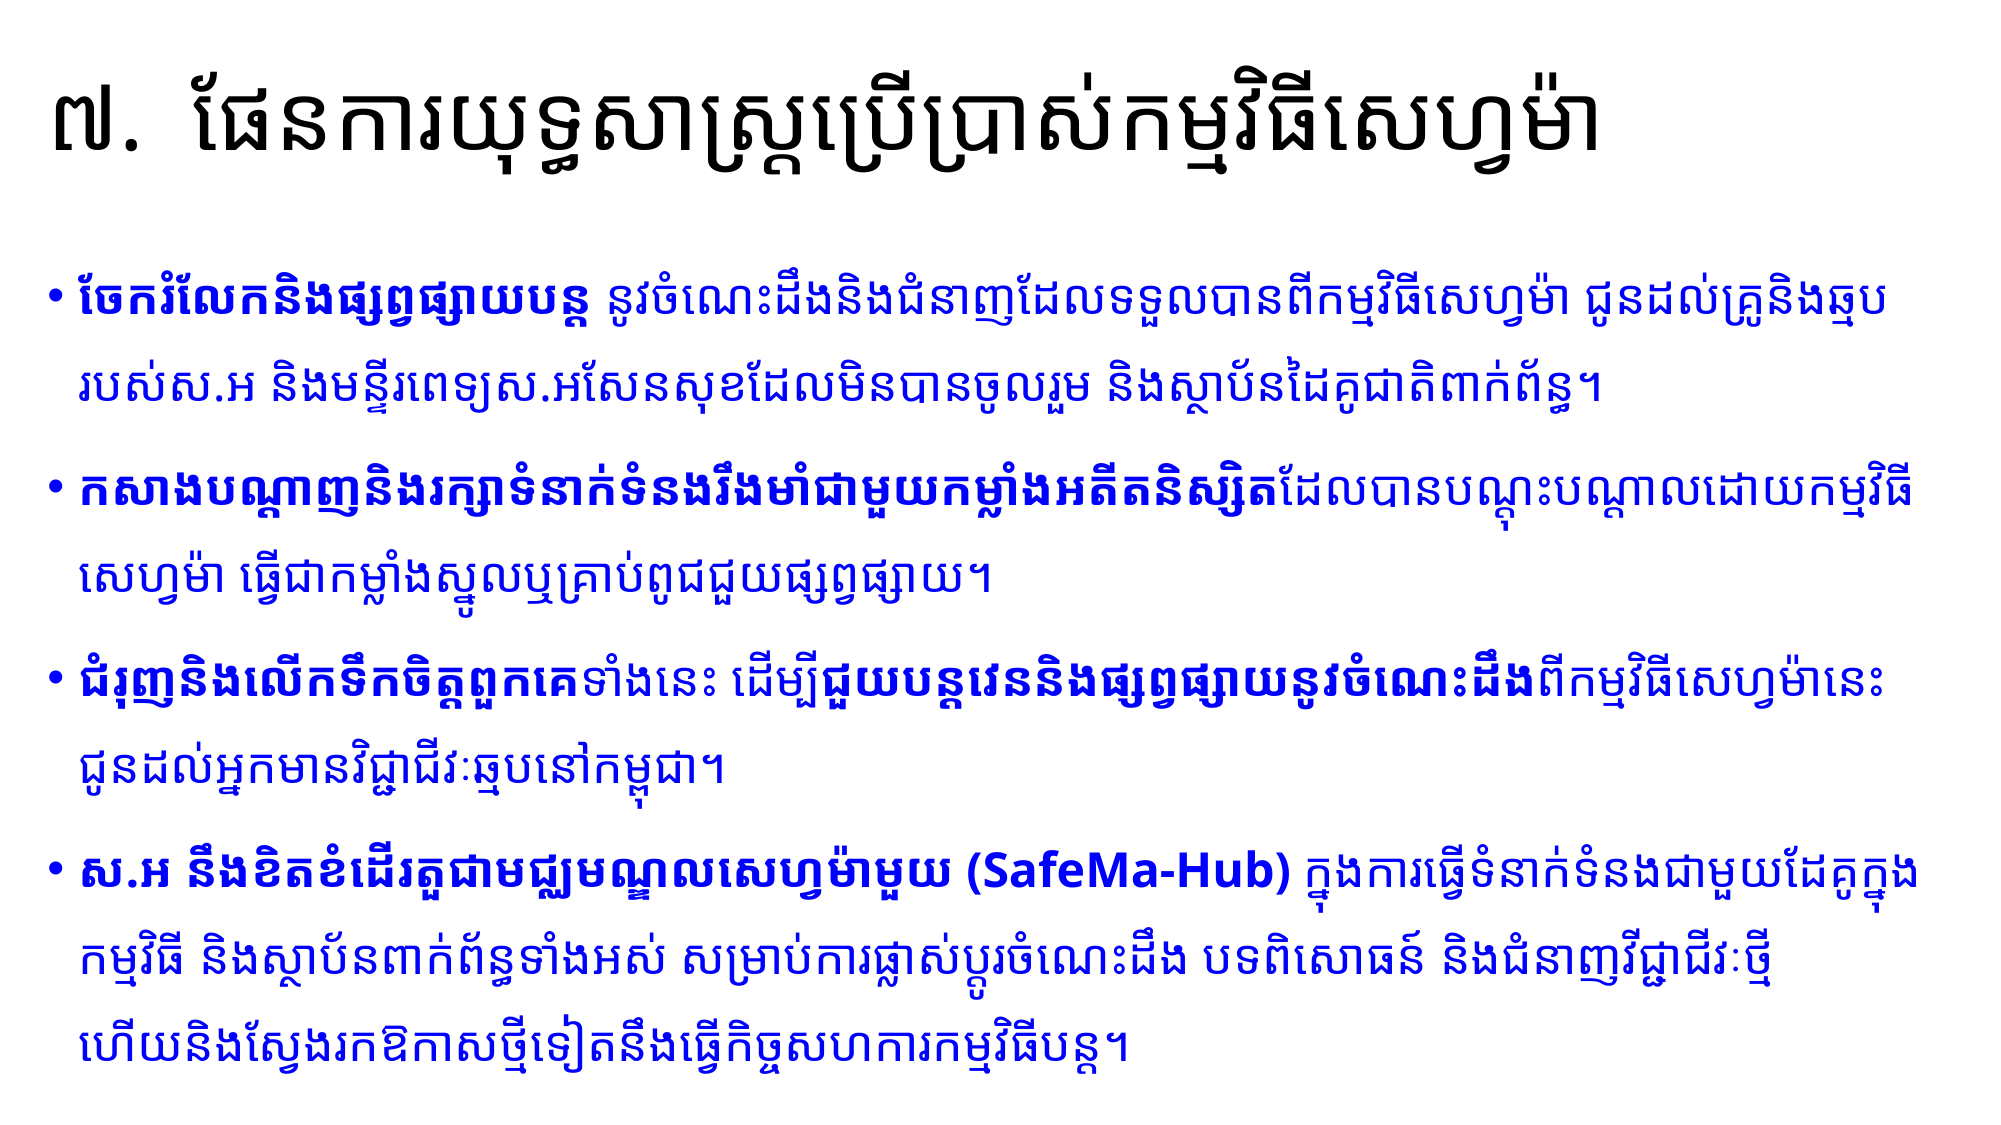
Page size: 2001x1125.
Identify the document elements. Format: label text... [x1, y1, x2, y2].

list ចែករំលែកនិងផ្សព្វផ្សាយបន្ត នូវចំណេះដឹងនិងជំនាញដែលទទួលបានពីកម្មវិធីសេហ្វម៉ា ជូនដល់គ្រូនិងឆ្មប របស់ស.អ និងមន្ទីរពេទ្យស.អសែនសុខដែលមិនបានចូលរួម និងស្ថាប័នដៃគូជាតិពាក់ព័ន្ធ។ កសាងបណ្តាញនិងរក្សាទំនាក់ទំនងរឹងមាំជាមួយកម្លាំងអតីតនិស្សិតដែលបានបណ្តុះបណ្តាលដោយកម្មវិធីសេហ្វម៉ា ធ្វើជាកម្លាំងស្នូលឬគ្រាប់ពូជជួយផ្សព្វផ្សាយ។ ជំរុញនិងលើកទឹកចិត្តពួកគេទាំងនេះ ដើម្បីជួយបន្តវេននិងផ្សព្វផ្សាយនូវចំណេះដឹងពីកម្មវិធីសេហ្វម៉ានេះ ជូនដល់អ្នកមានវិជ្ជាជីវៈឆ្មបនៅកម្ពុជា។ ស.អ នឹងខិតខំដើរតួជាមជ្ឈមណ្ឌលសេហ្វម៉ាមួយ (SafeMa-Hub) ក្នុងការធ្វើទំនាក់ទំនងជាមួយដែគូក្នុងកម្មវិធី និងស្ថាប័នពាក់ព័ន្ធទាំងអស់ សម្រាប់ការផ្លាស់ប្តូរចំណេះដឹង បទពិសោធន៍ និងជំនាញវីជ្ជាជីវៈថ្មី ហើយនិងស្វែងរកឱកាសថ្មីទៀតនឹងធ្វើកិច្ចសហការកម្មវិធីបន្ត។ [32, 229, 1953, 1098]
title ៧.​ ផែនការយុទ្ធសាស្ត្រប្រើប្រាស់កម្មវិធីសេហ្វម៉ា [32, 12, 1985, 230]
